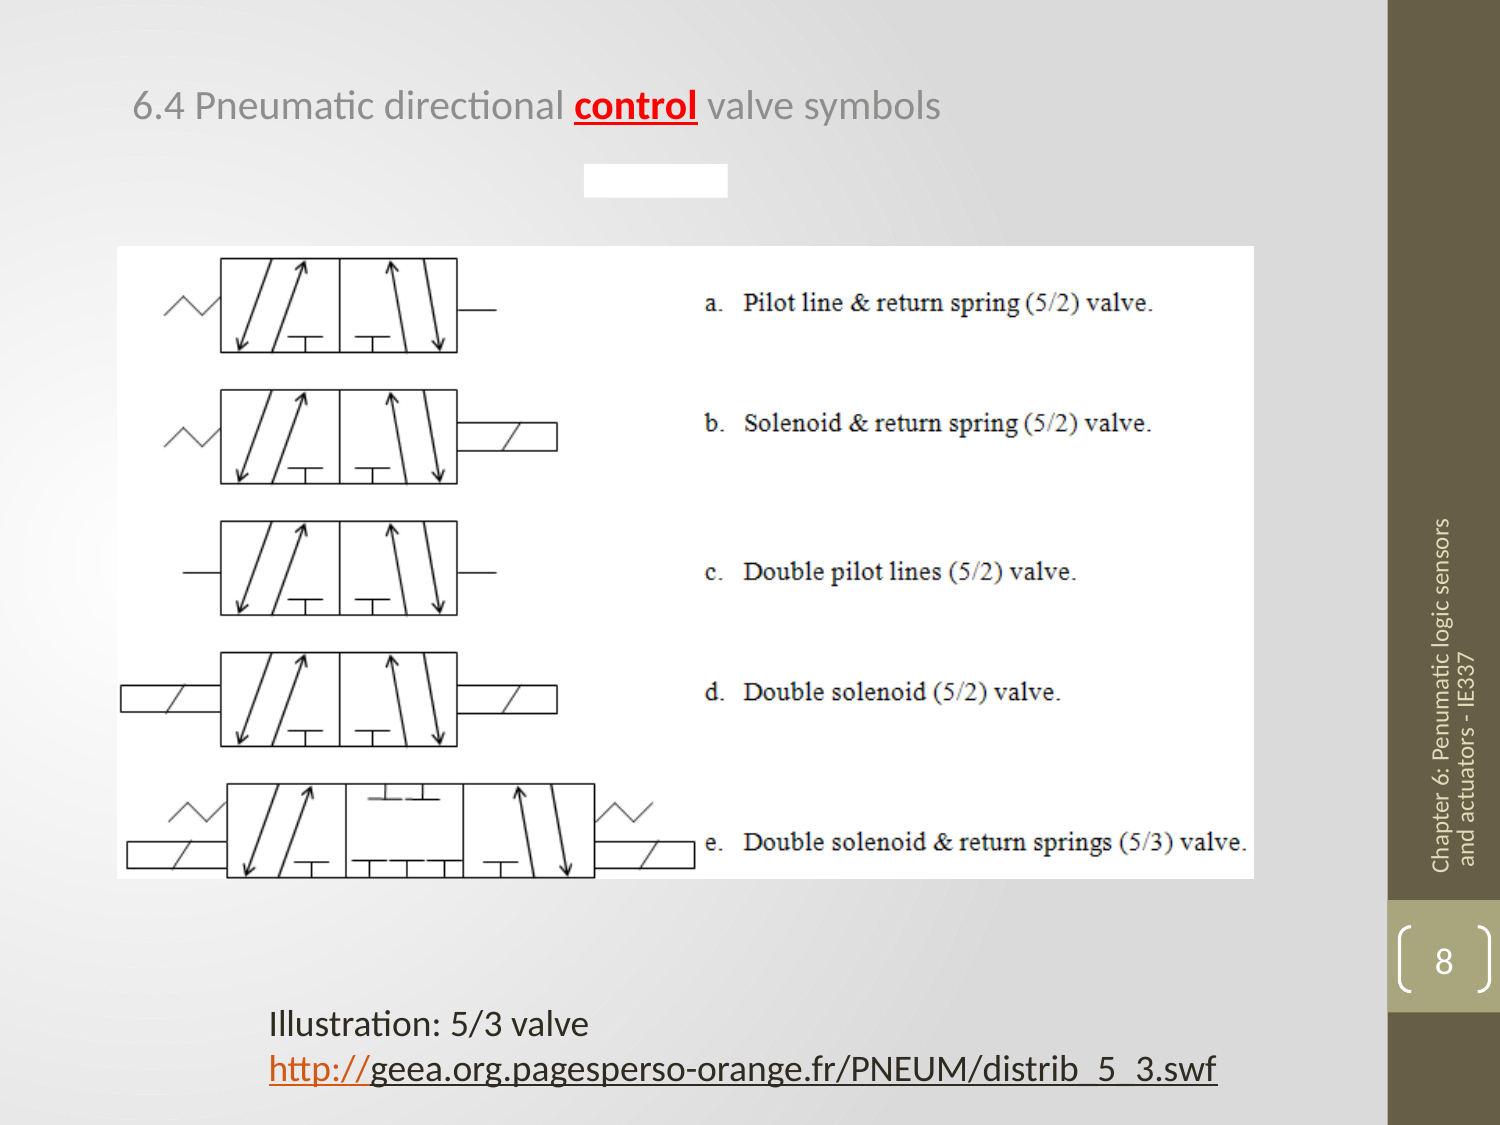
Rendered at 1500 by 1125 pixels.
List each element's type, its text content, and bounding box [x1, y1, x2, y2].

text_box Illustration: 5/3 valve http://geea.org.pagesperso-orange.fr/PNEUM/distrib_5_3.swf [253, 991, 1282, 1097]
picture [116, 245, 1255, 880]
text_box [583, 163, 1236, 238]
slide_number 8 [1397, 925, 1492, 994]
subtitle 6.4 Pneumatic directional control valve symbols [117, 70, 1325, 165]
footer Chapter 6: Penumatic logic sensors and actuators - IE337 [1408, 500, 1469, 889]
